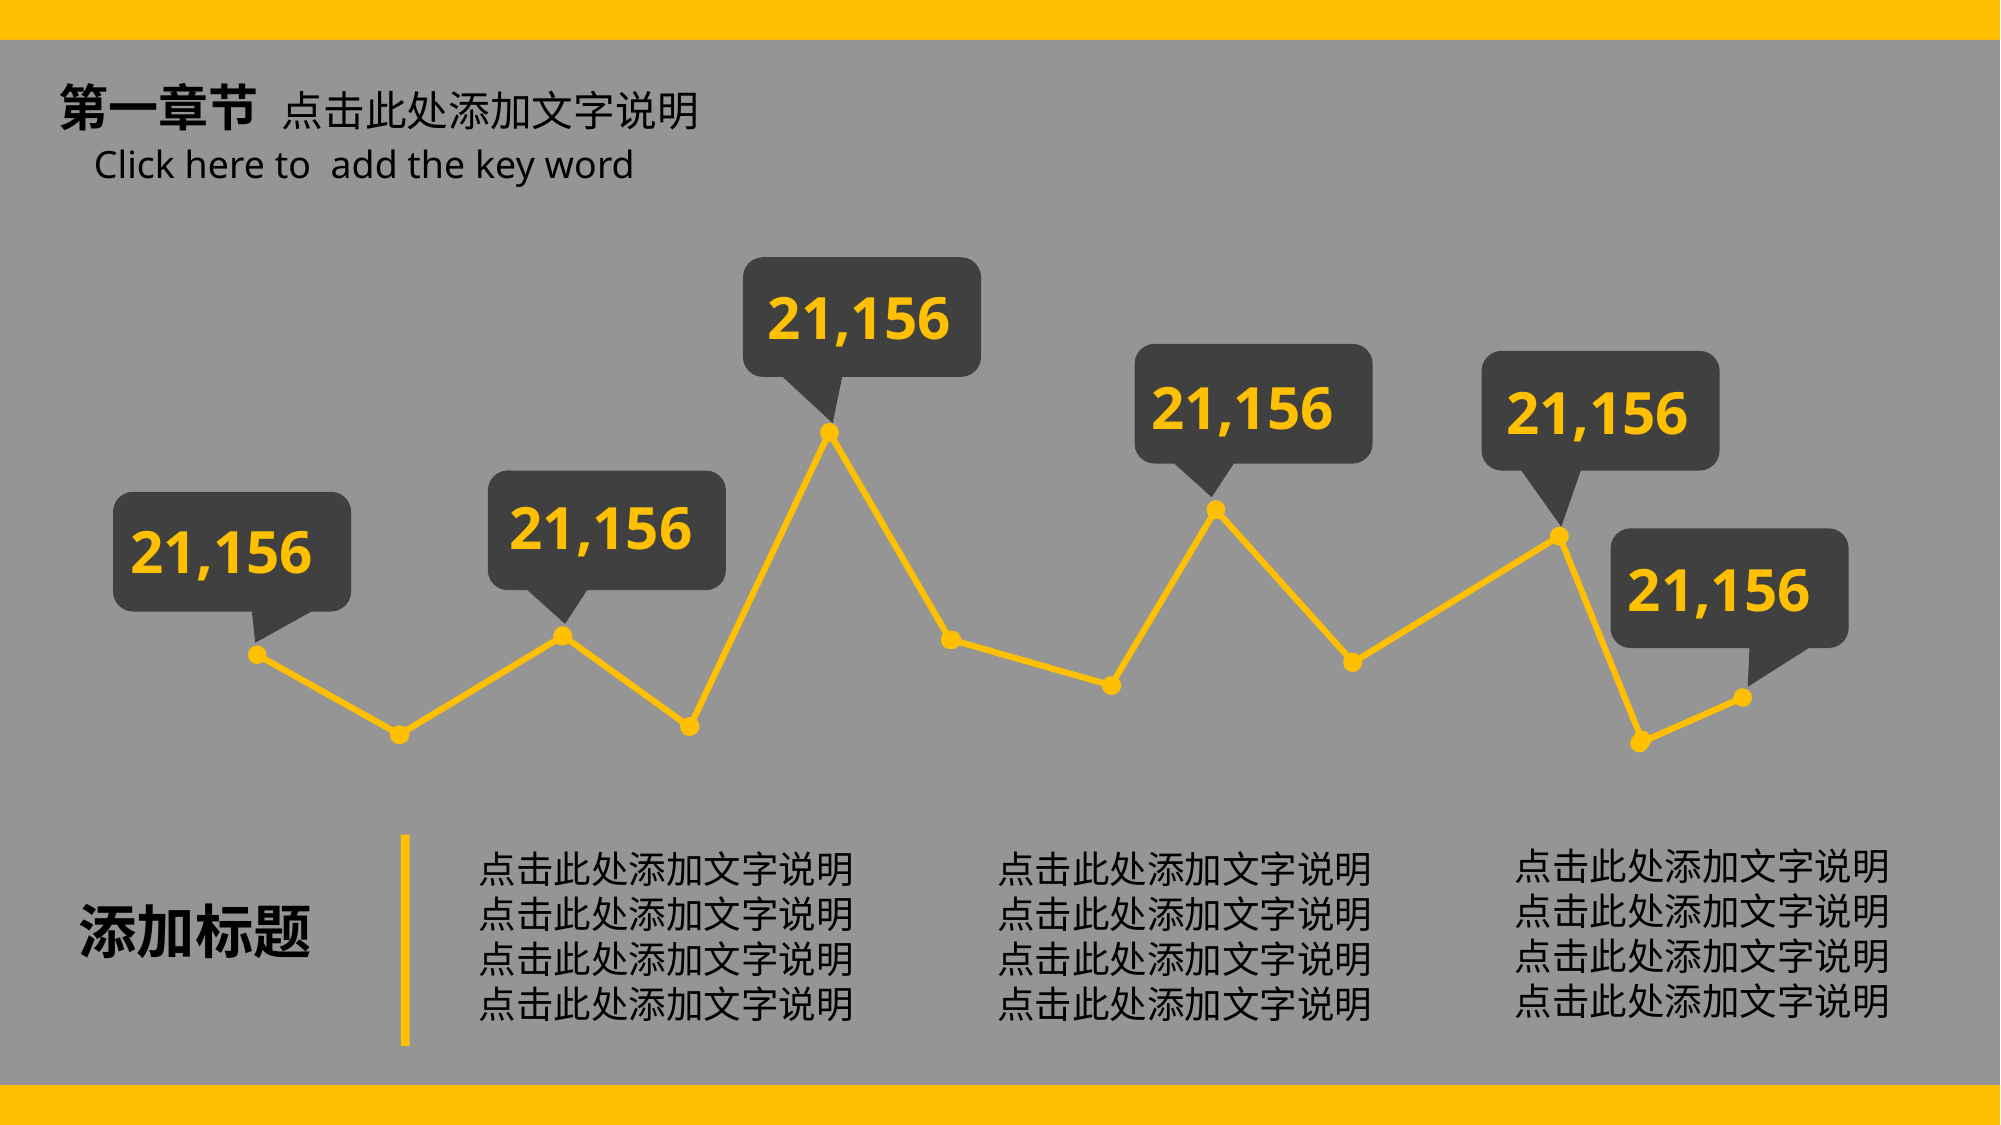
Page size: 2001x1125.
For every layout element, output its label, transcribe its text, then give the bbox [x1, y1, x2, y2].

text_box 21,156 [1743, 546, 1852, 631]
text_box 点击此处添加文字说明 点击此处添加文字说明点击此处添加文字说明 点击此处添加文字说明 [982, 838, 1422, 1034]
text_box [1133, 342, 1374, 432]
text_box 21,156 [1136, 363, 1375, 432]
text_box 点击此处添加文字说明 点击此处添加文字说明点击此处添加文字说明 点击此处添加文字说明 [1500, 835, 1940, 1031]
text_box 点击此处添加文字说明 点击此处添加文字说明点击此处添加文字说明 点击此处添加文字说明 [464, 838, 904, 1034]
text_box [1743, 631, 1850, 689]
text_box 21,156 [115, 507, 257, 593]
text_box Click here to add the key word [79, 132, 686, 194]
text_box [257, 432, 1743, 744]
text_box 添加标题 [63, 887, 336, 973]
text_box [741, 256, 982, 426]
text_box 第一章节 点击此处添加文字说明 [44, 68, 721, 144]
text_box [111, 490, 257, 645]
text_box [1743, 527, 1850, 546]
text_box [400, 834, 411, 1047]
text_box 21,156 [1491, 368, 1730, 432]
text_box 21,156 [753, 274, 992, 359]
text_box [1480, 349, 1721, 432]
